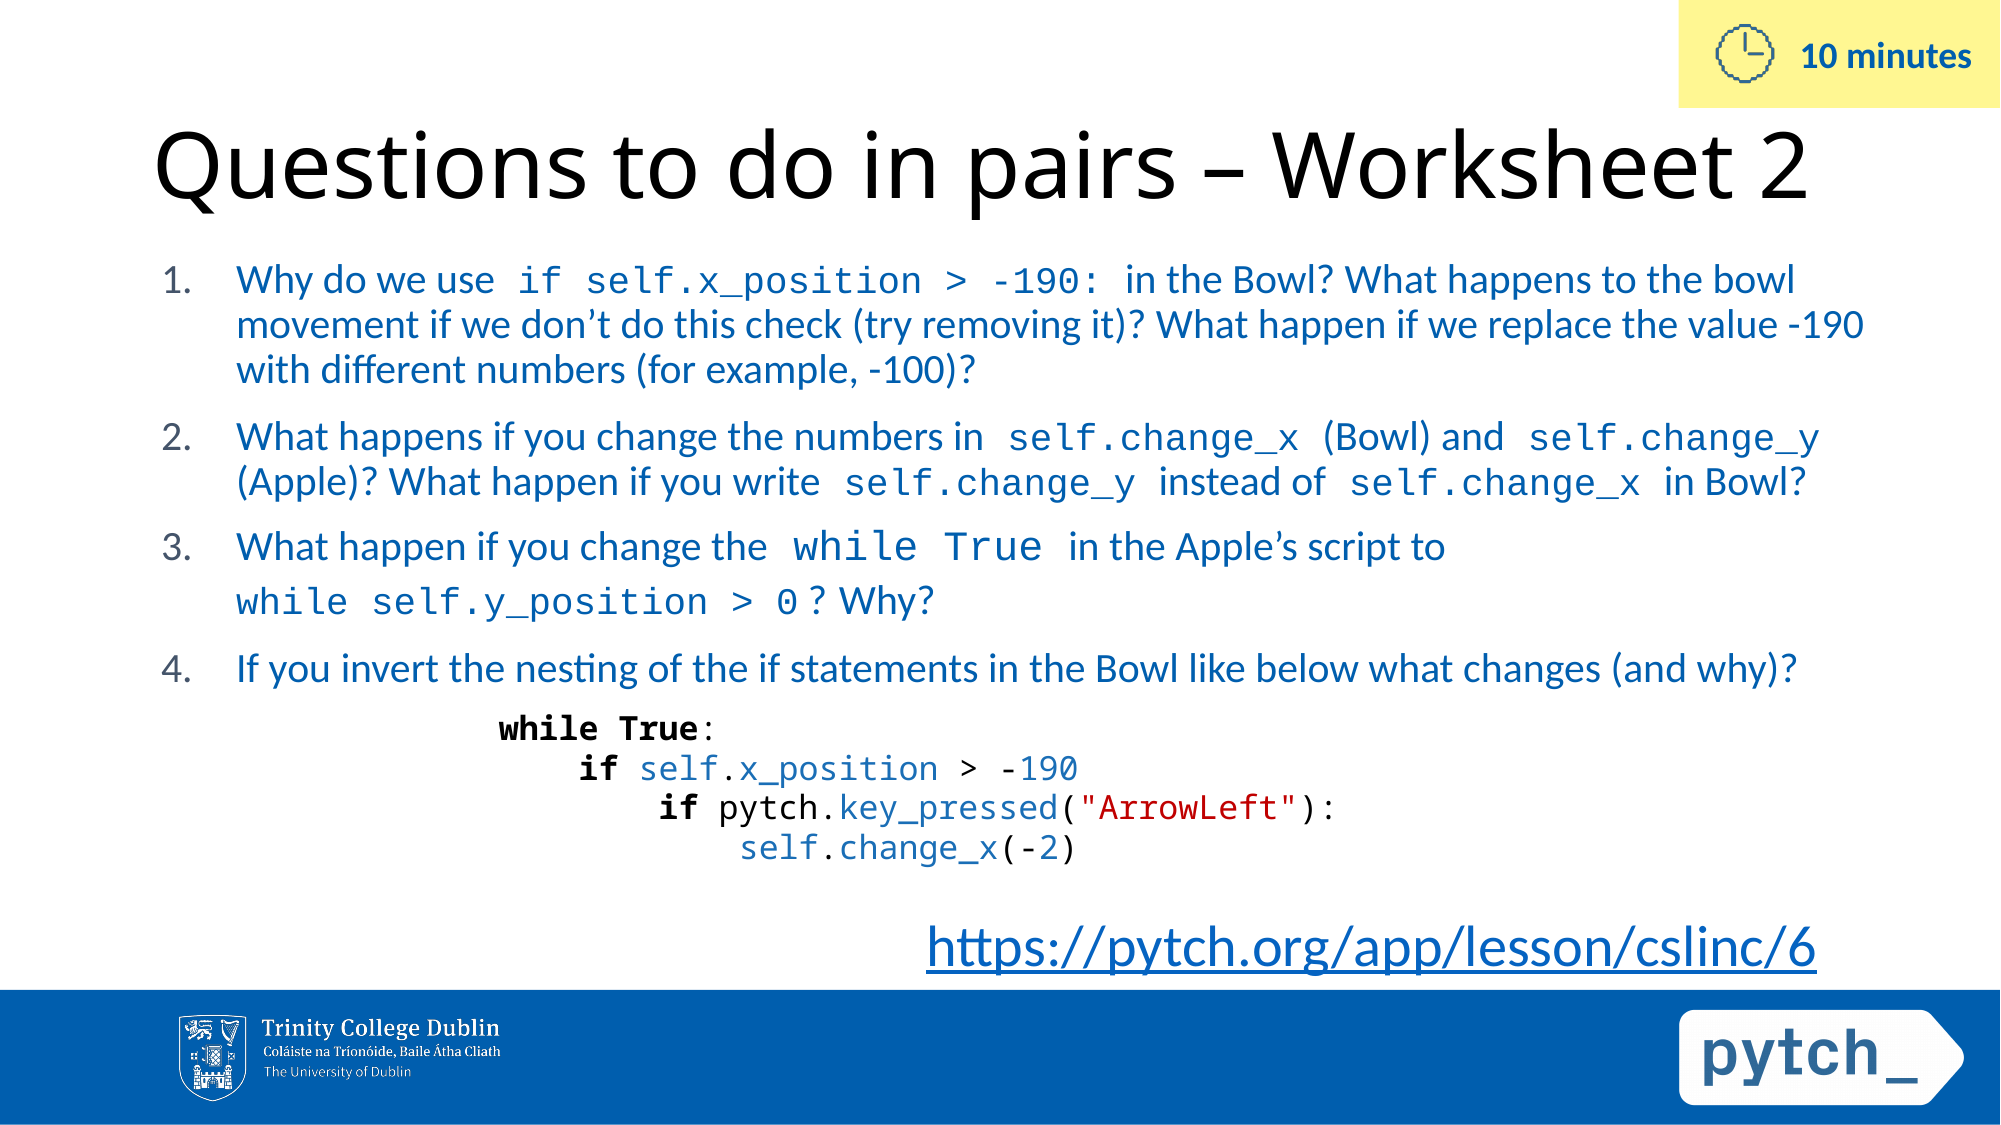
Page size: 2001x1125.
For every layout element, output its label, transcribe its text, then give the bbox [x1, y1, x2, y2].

list Why do we use if self.x_position > -190: in the Bowl? What happens to the bowl movement if we don’t do this check (try removing it)? What happen if we replace the value -190 with different numbers (for example, -100)? What happens if you change the numbers in self.change_x (Bowl) and self.change_y (Apple)? What happen if you write self.change_y instead of self.change_x in Bowl? What happen if you change the while True in the Apple’s script to while self.y_position > 0 ? Why? If you invert the nesting of the if statements in the Bowl like below what changes (and why)? [146, 250, 1894, 884]
title Questions to do in pairs – Worksheet 2 [137, 59, 1863, 278]
picture [1590, 894, 2001, 1125]
text_box while True: if self.x_position > -190 if pytch.key_pressed("ArrowLeft"): self.change_x(-2) [483, 699, 1485, 874]
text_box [1678, 0, 2000, 108]
picture [178, 1014, 502, 1102]
text_box https://pytch.org/app/lesson/cslinc/6 [911, 900, 2000, 986]
